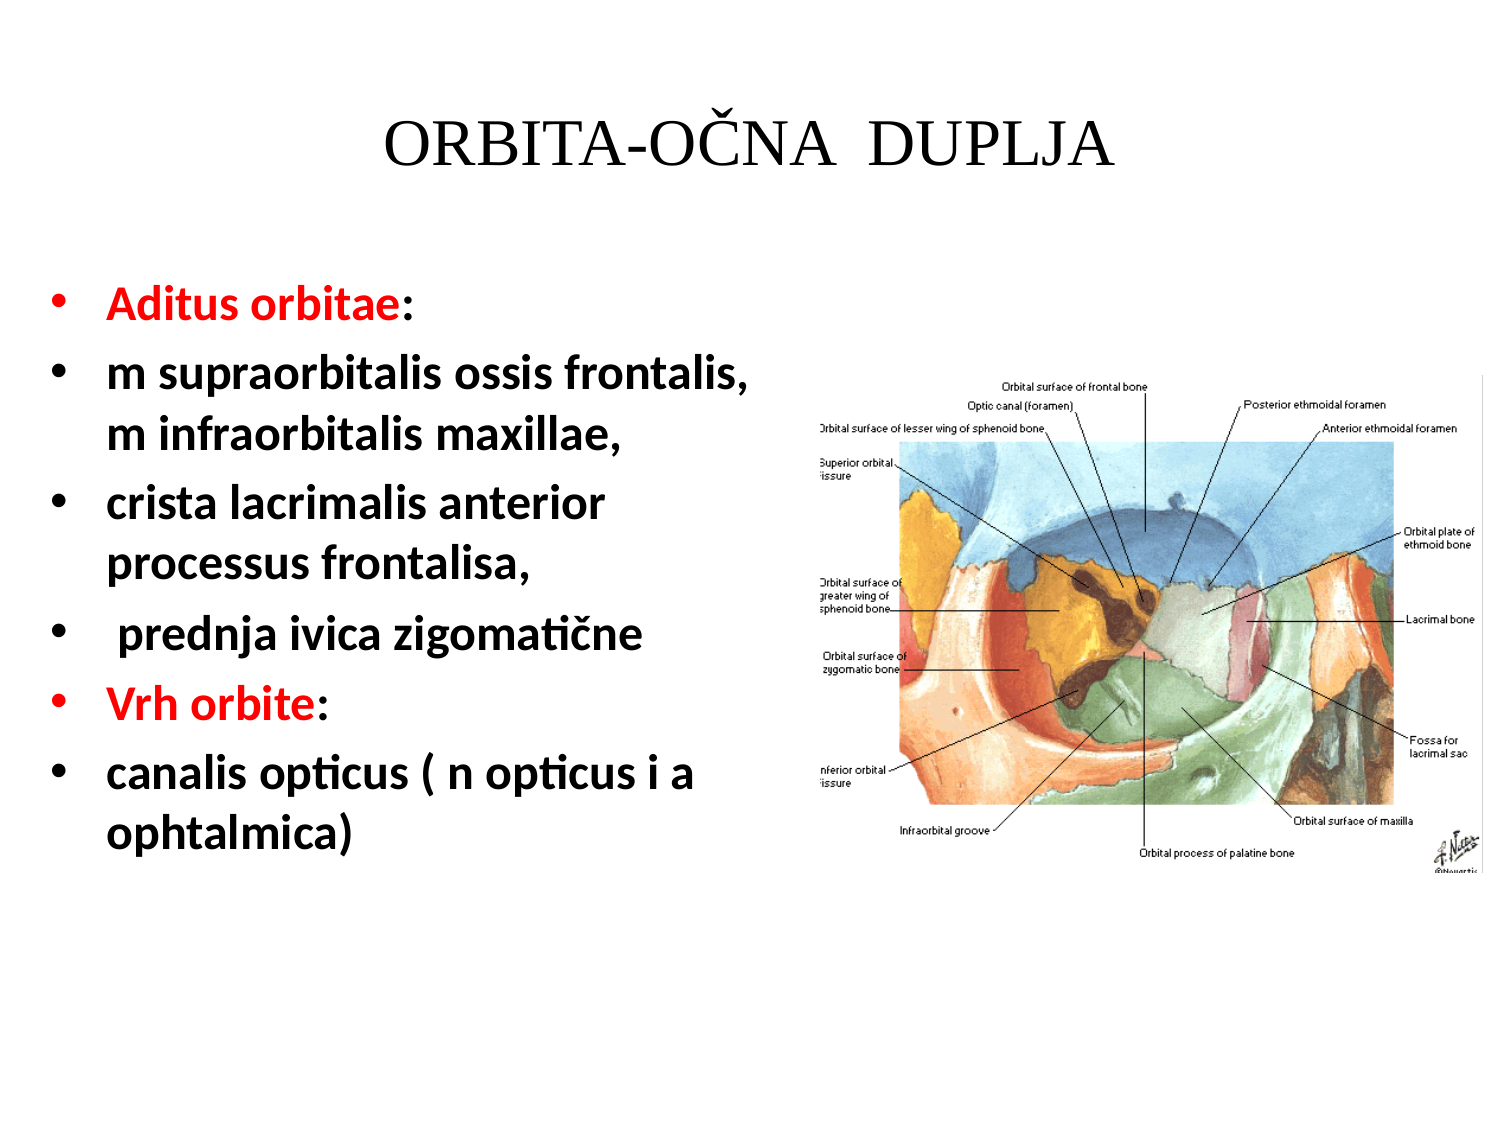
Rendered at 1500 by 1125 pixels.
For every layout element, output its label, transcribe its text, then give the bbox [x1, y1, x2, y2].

title ORBITA-OČNA DUPLJA [75, 45, 1425, 233]
list Aditus orbitae: m supraorbitalis ossis frontalis, m infraorbitalis maxillae, crista lacrimalis anterior processus frontalisa, prednja ivica zigomatične Vrh orbite: canalis opticus ( n opticus i a ophtalmica) [35, 262, 809, 1005]
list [820, 374, 1483, 873]
